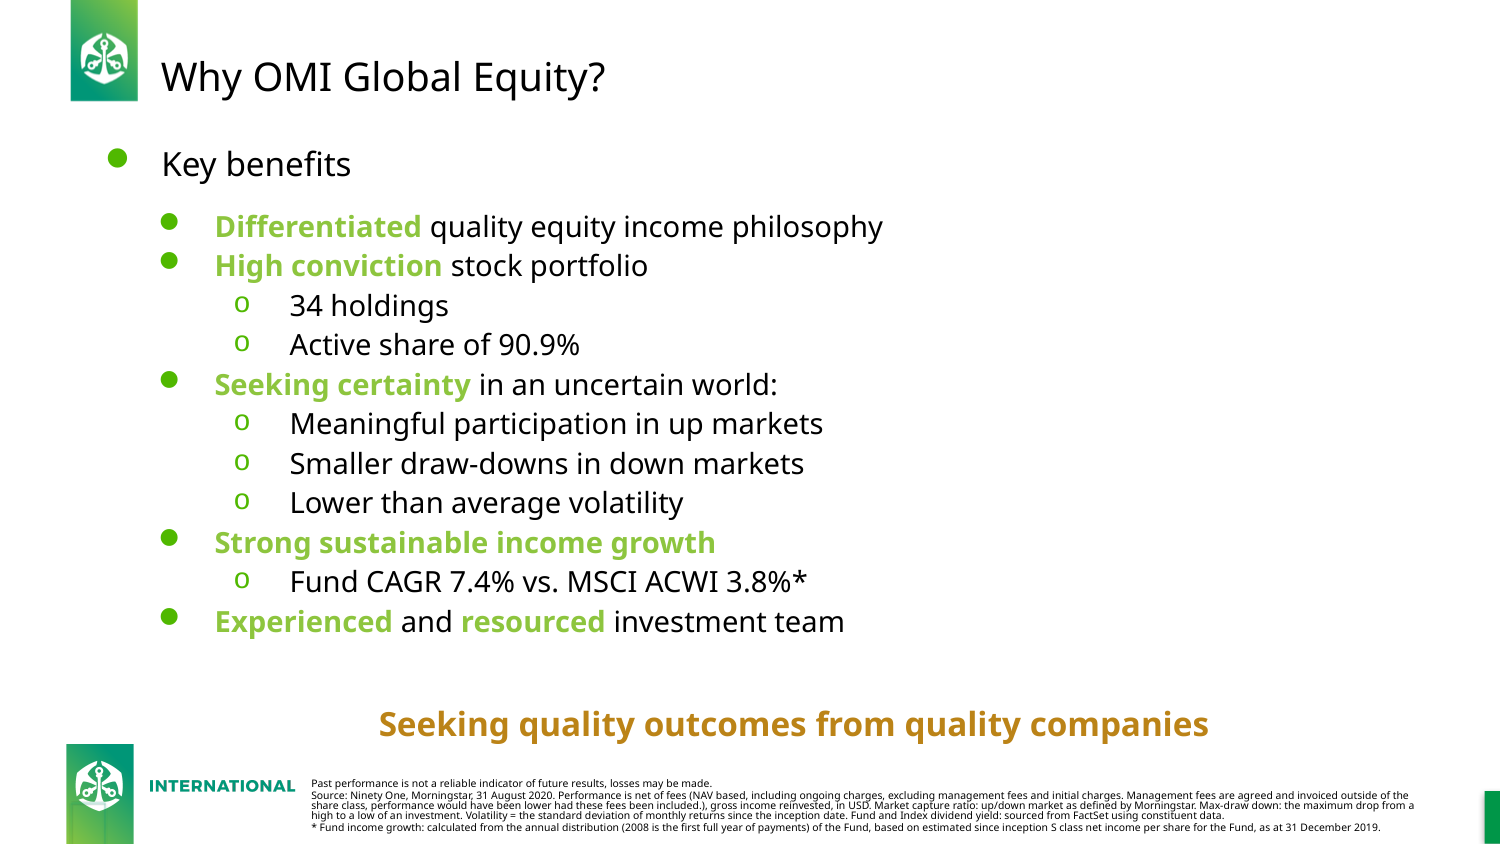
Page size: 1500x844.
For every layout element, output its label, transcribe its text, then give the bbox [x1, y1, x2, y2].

picture [0, 0, 146, 107]
picture [1, 740, 365, 844]
text_box Seeking quality outcomes from quality companies [132, 703, 1457, 744]
text_box Past performance is not a reliable indicator of future results, losses may be made. Source: Ninety One, Morningstar, 31 August 2020. Performance is net of fees (NAV based, including ongoing charges, excluding management fees and initial charges. Management fees are agreed and invoiced outside of the share class, performance would have been lower had these fees been included.), gross income reinvested, in USD. Market capture ratio: up/down market as defined by Morningstar. Max-draw down: the maximum drop from a high to a low of an investment. Volatility = the standard deviation of monthly returns since the inception date. Fund and Index dividend yield: sourced from FactSet using constituent data. * Fund income growth: calculated from the annual distribution (2008 is the first full year of payments) of the Fund, based on estimated since inception S class net income per share for the Fund, as at 31 December 2019. [311, 776, 1438, 834]
title Why OMI Global Equity? [145, 43, 1425, 107]
list Differentiated quality equity income philosophy ​High conviction stock portfolio 34 holdings Active share of 90.9% ​Seeking certainty in an uncertain world: Meaningful participation in up markets Smaller draw-downs in down markets Lower than average volatility ​Strong sustainable income growth Fund CAGR 7.4% vs. MSCI ACWI 3.8%* ​Experienced and resourced investment team [143, 204, 1236, 679]
list Key benefits [90, 135, 1428, 754]
